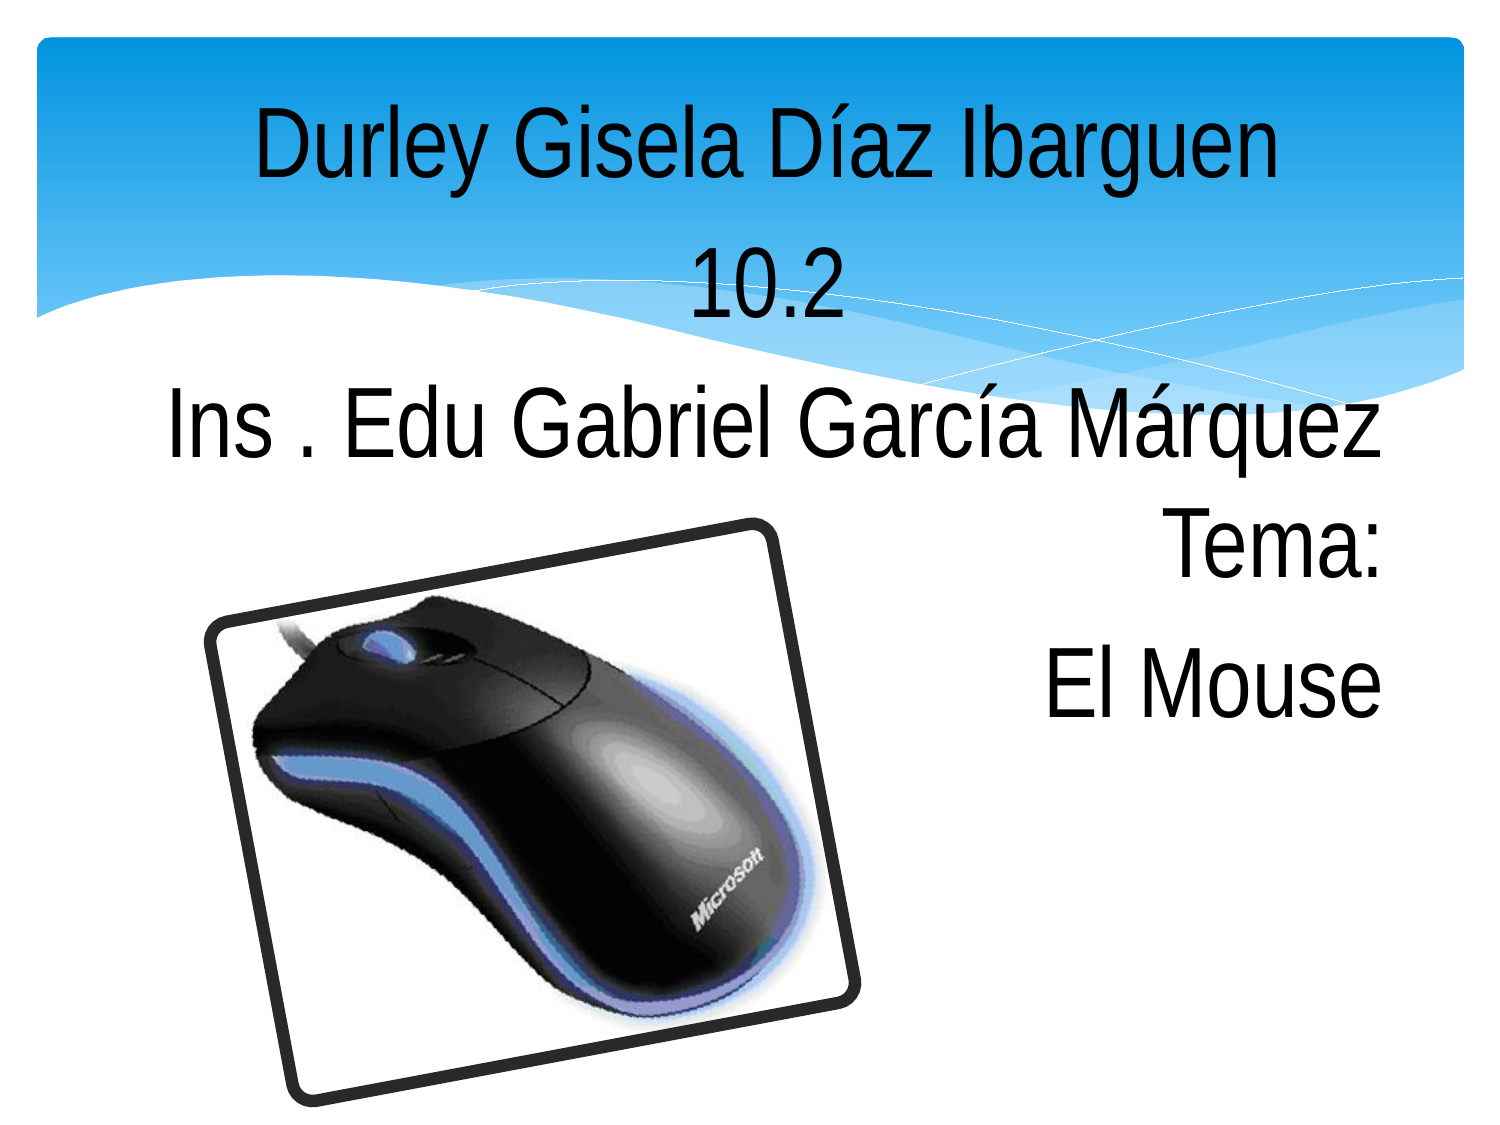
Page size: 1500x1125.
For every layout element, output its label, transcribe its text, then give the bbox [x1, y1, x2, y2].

list Durley Gisela Díaz Ibarguen 10.2 Ins . Edu Gabriel García Márquez Tema: El Mouse [135, 70, 1400, 1074]
picture [217, 531, 848, 1094]
